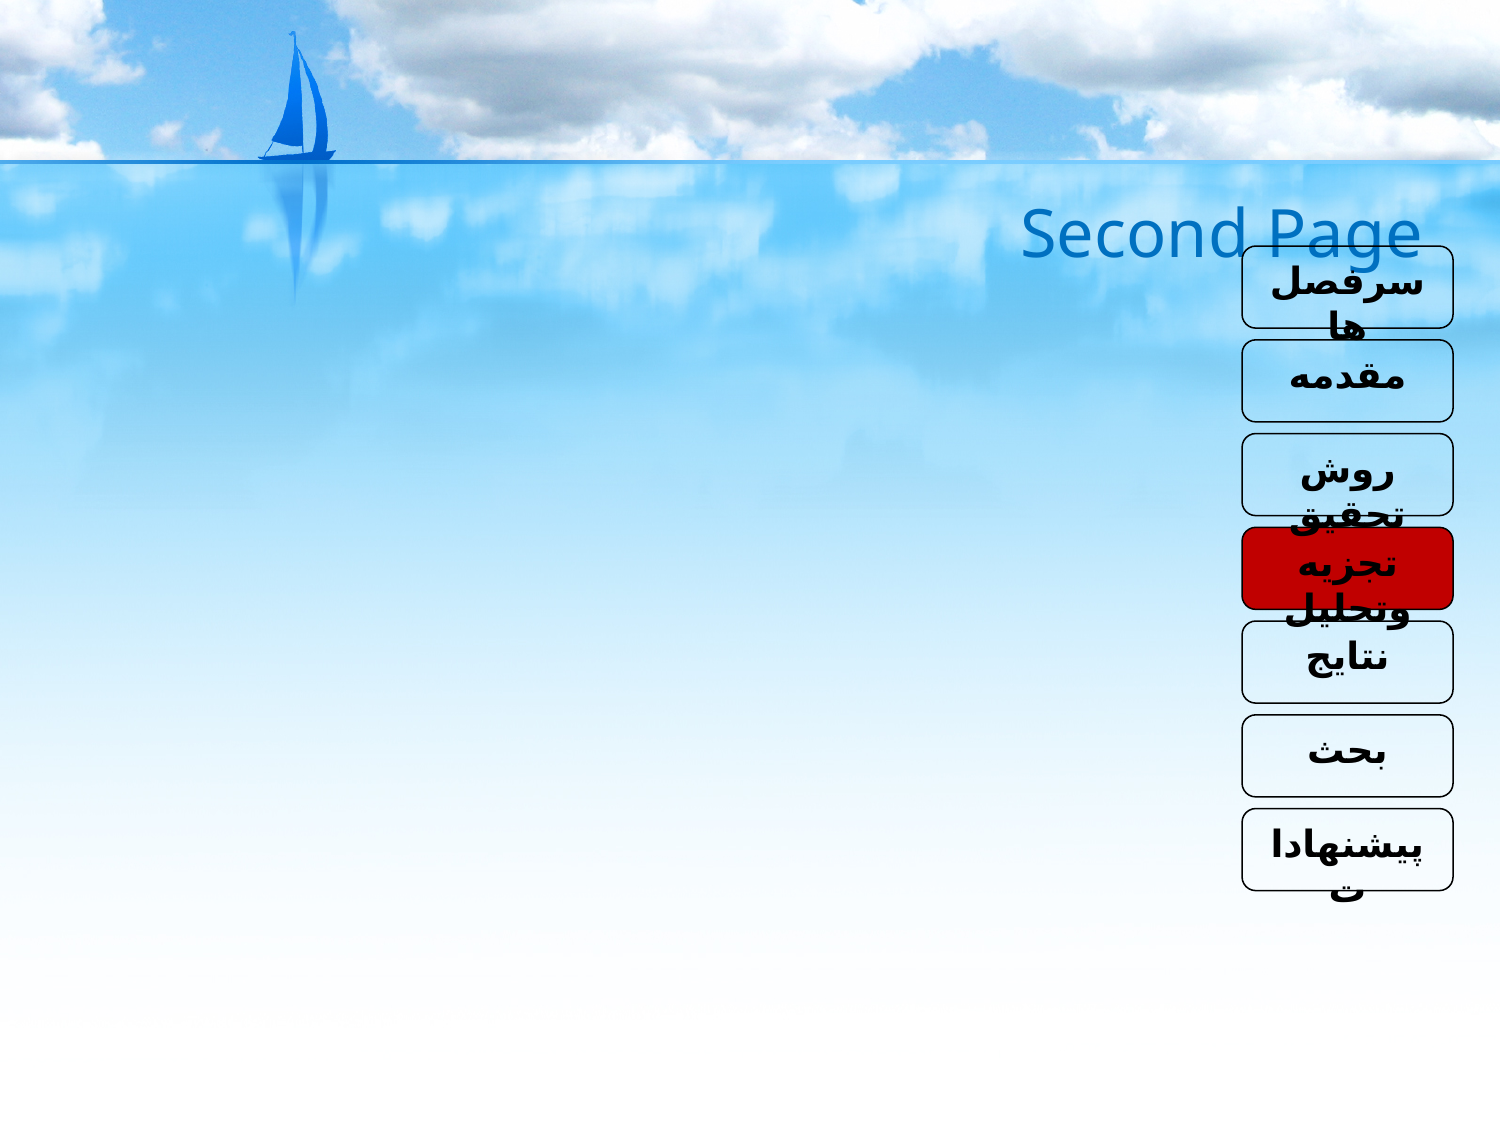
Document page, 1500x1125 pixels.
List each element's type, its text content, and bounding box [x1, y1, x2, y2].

text_box روش تحقیق [1242, 433, 1454, 516]
title Second Page [679, 172, 1439, 290]
picture [0, 0, 1500, 1125]
text_box بحث [1242, 714, 1454, 797]
text_box نتایج [1242, 621, 1454, 704]
text_box پیشنهادات [1242, 808, 1454, 891]
text_box مقدمه [1242, 339, 1454, 422]
text_box تجزیه وتحلیل [1242, 527, 1454, 610]
text_box سرفصل ها [1242, 246, 1454, 329]
